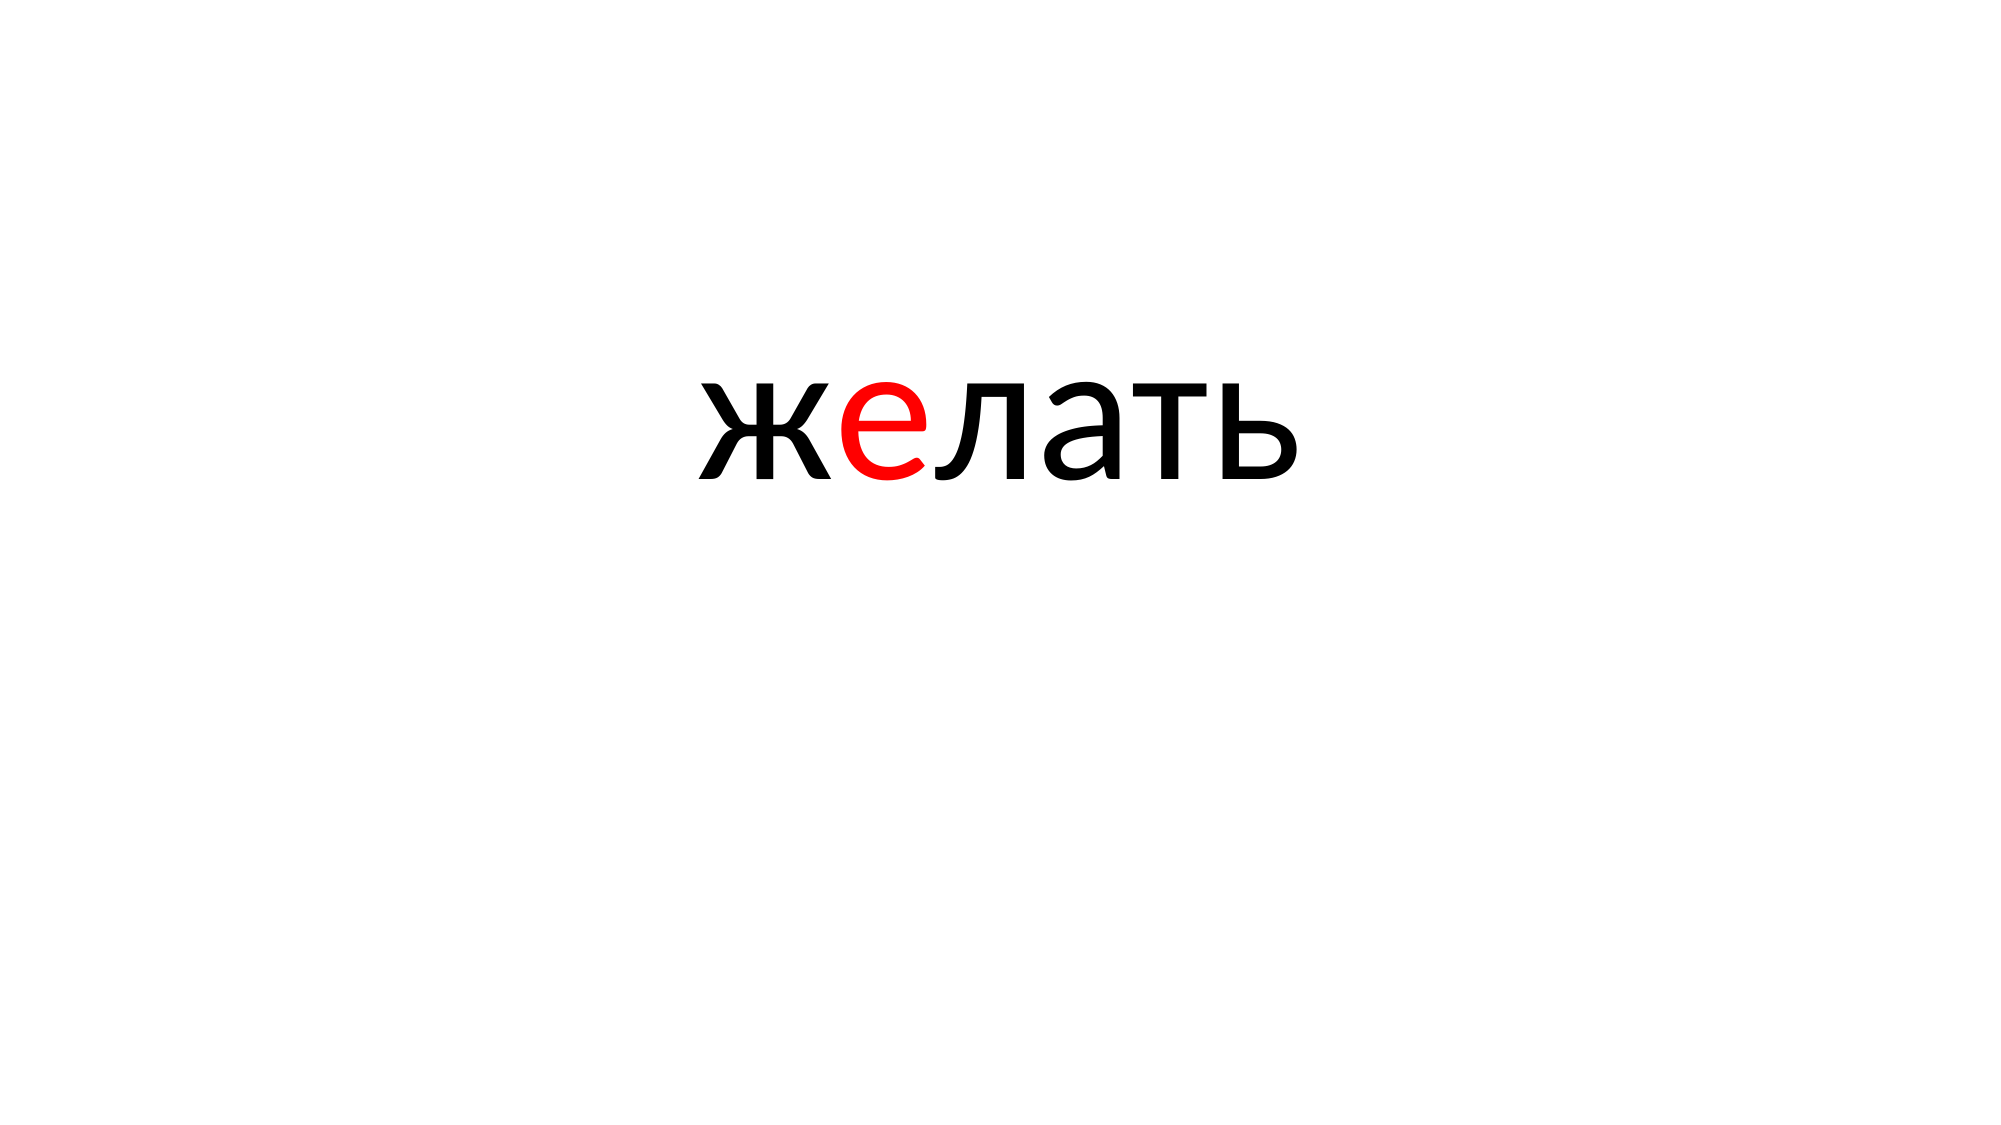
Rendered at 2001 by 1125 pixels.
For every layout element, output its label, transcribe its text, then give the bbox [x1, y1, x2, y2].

list желать [137, 299, 1863, 1014]
